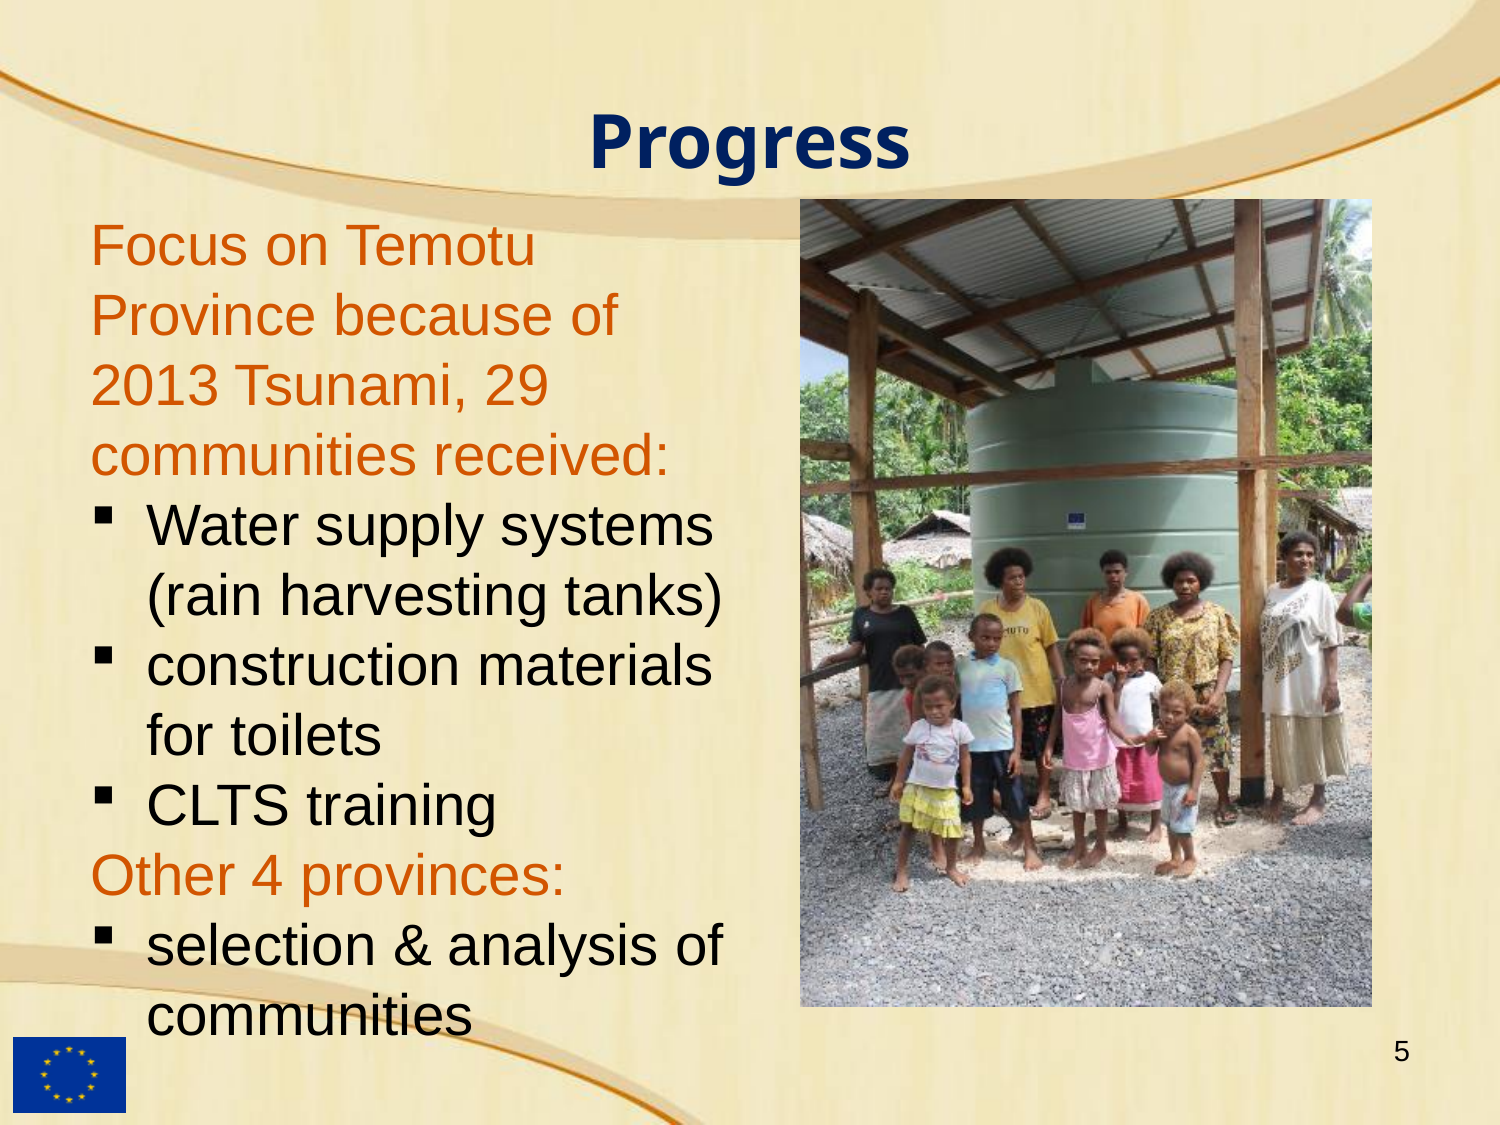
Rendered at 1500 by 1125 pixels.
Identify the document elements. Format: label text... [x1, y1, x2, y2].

list Focus on Temotu Province because of 2013 Tsunami, 29 communities received: Water supply systems (rain harvesting tanks) construction materials for toilets CLTS training Other 4 provinces: selection & analysis of communities [74, 199, 776, 1006]
title Progress [74, 44, 1426, 233]
slide_number 5 [1074, 1024, 1426, 1103]
picture [0, 0, 1500, 1125]
